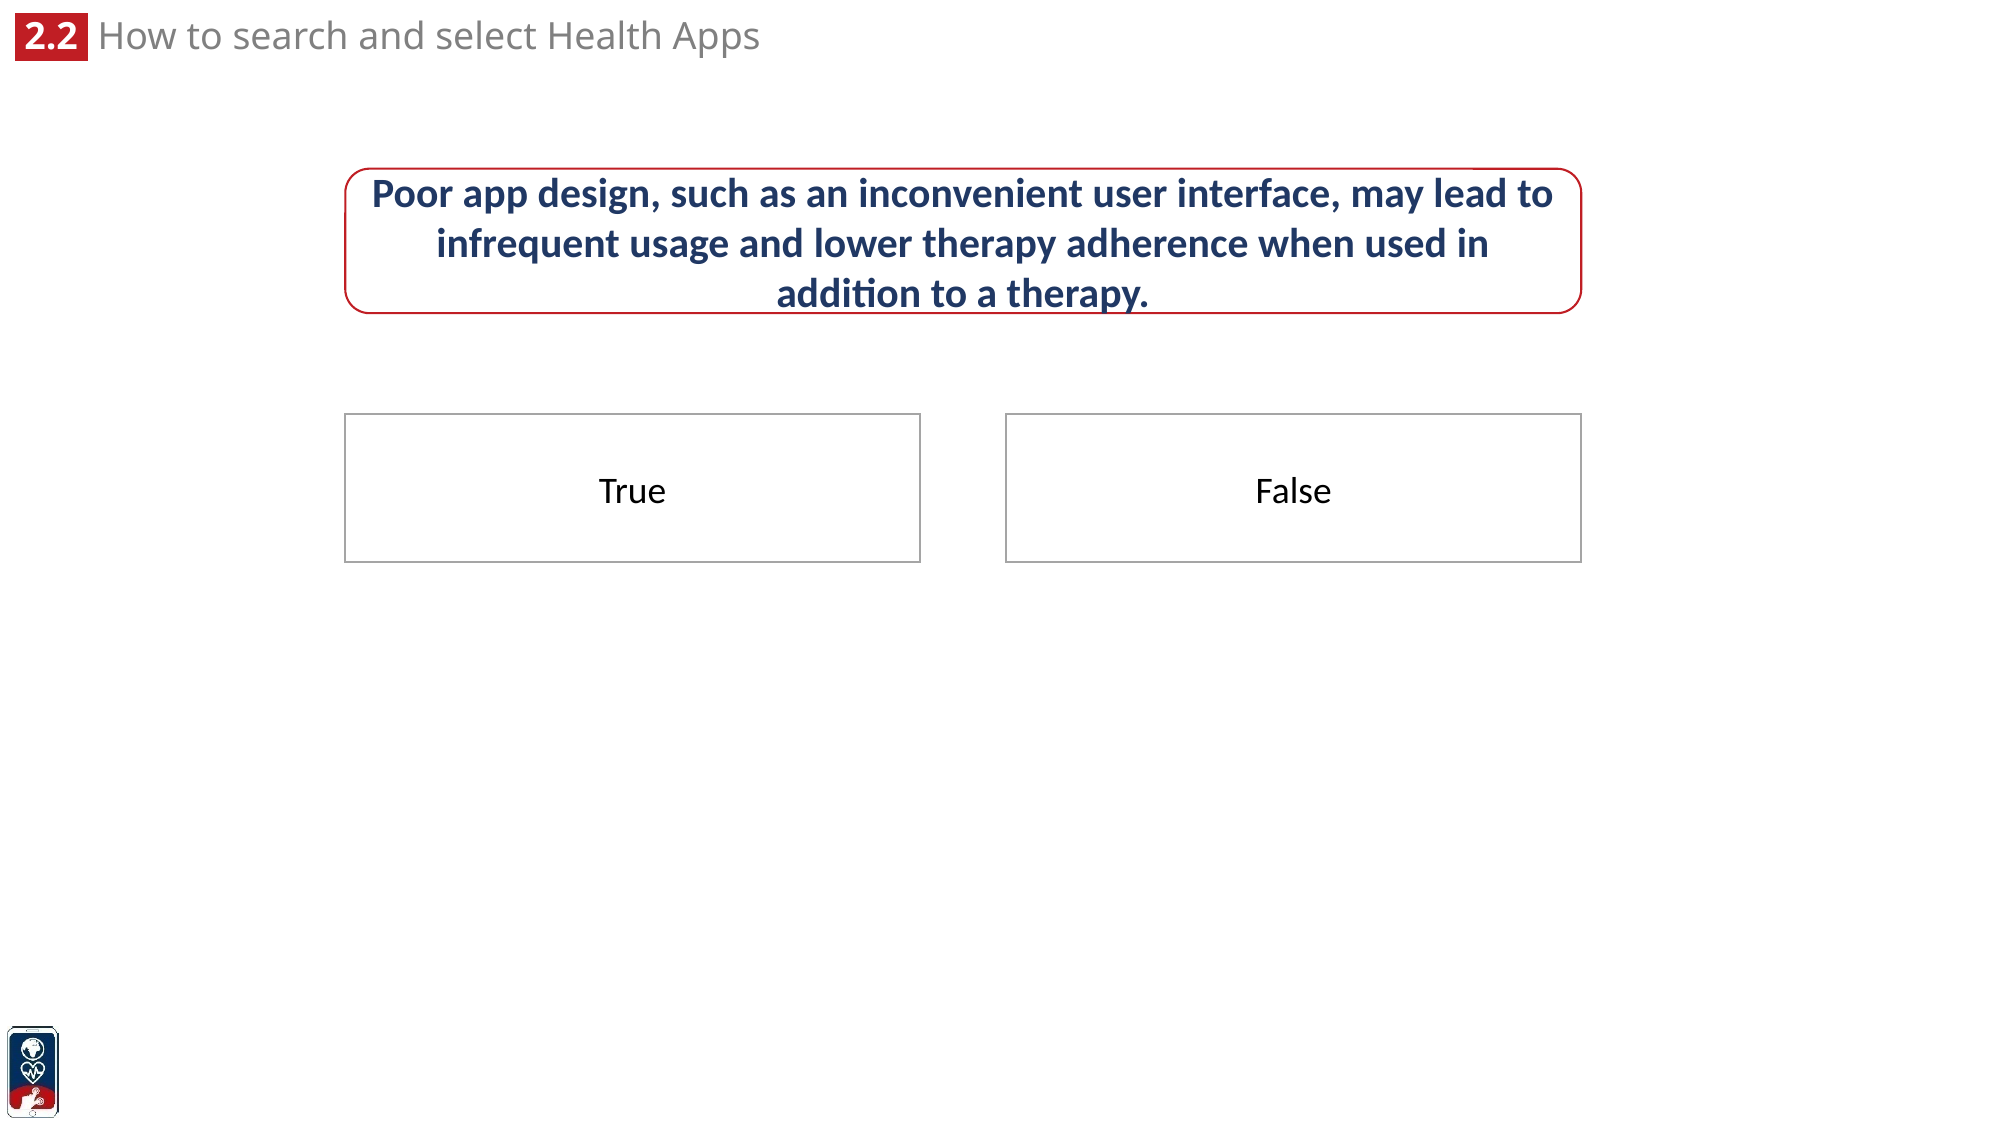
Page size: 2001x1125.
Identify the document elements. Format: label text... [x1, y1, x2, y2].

picture [7, 1026, 59, 1118]
text_box False [1005, 413, 1582, 563]
text_box True [344, 413, 921, 563]
text_box Poor app design, such as an inconvenient user interface, may lead to infrequent usage and lower therapy adherence when used in addition to a therapy. [344, 167, 1583, 315]
